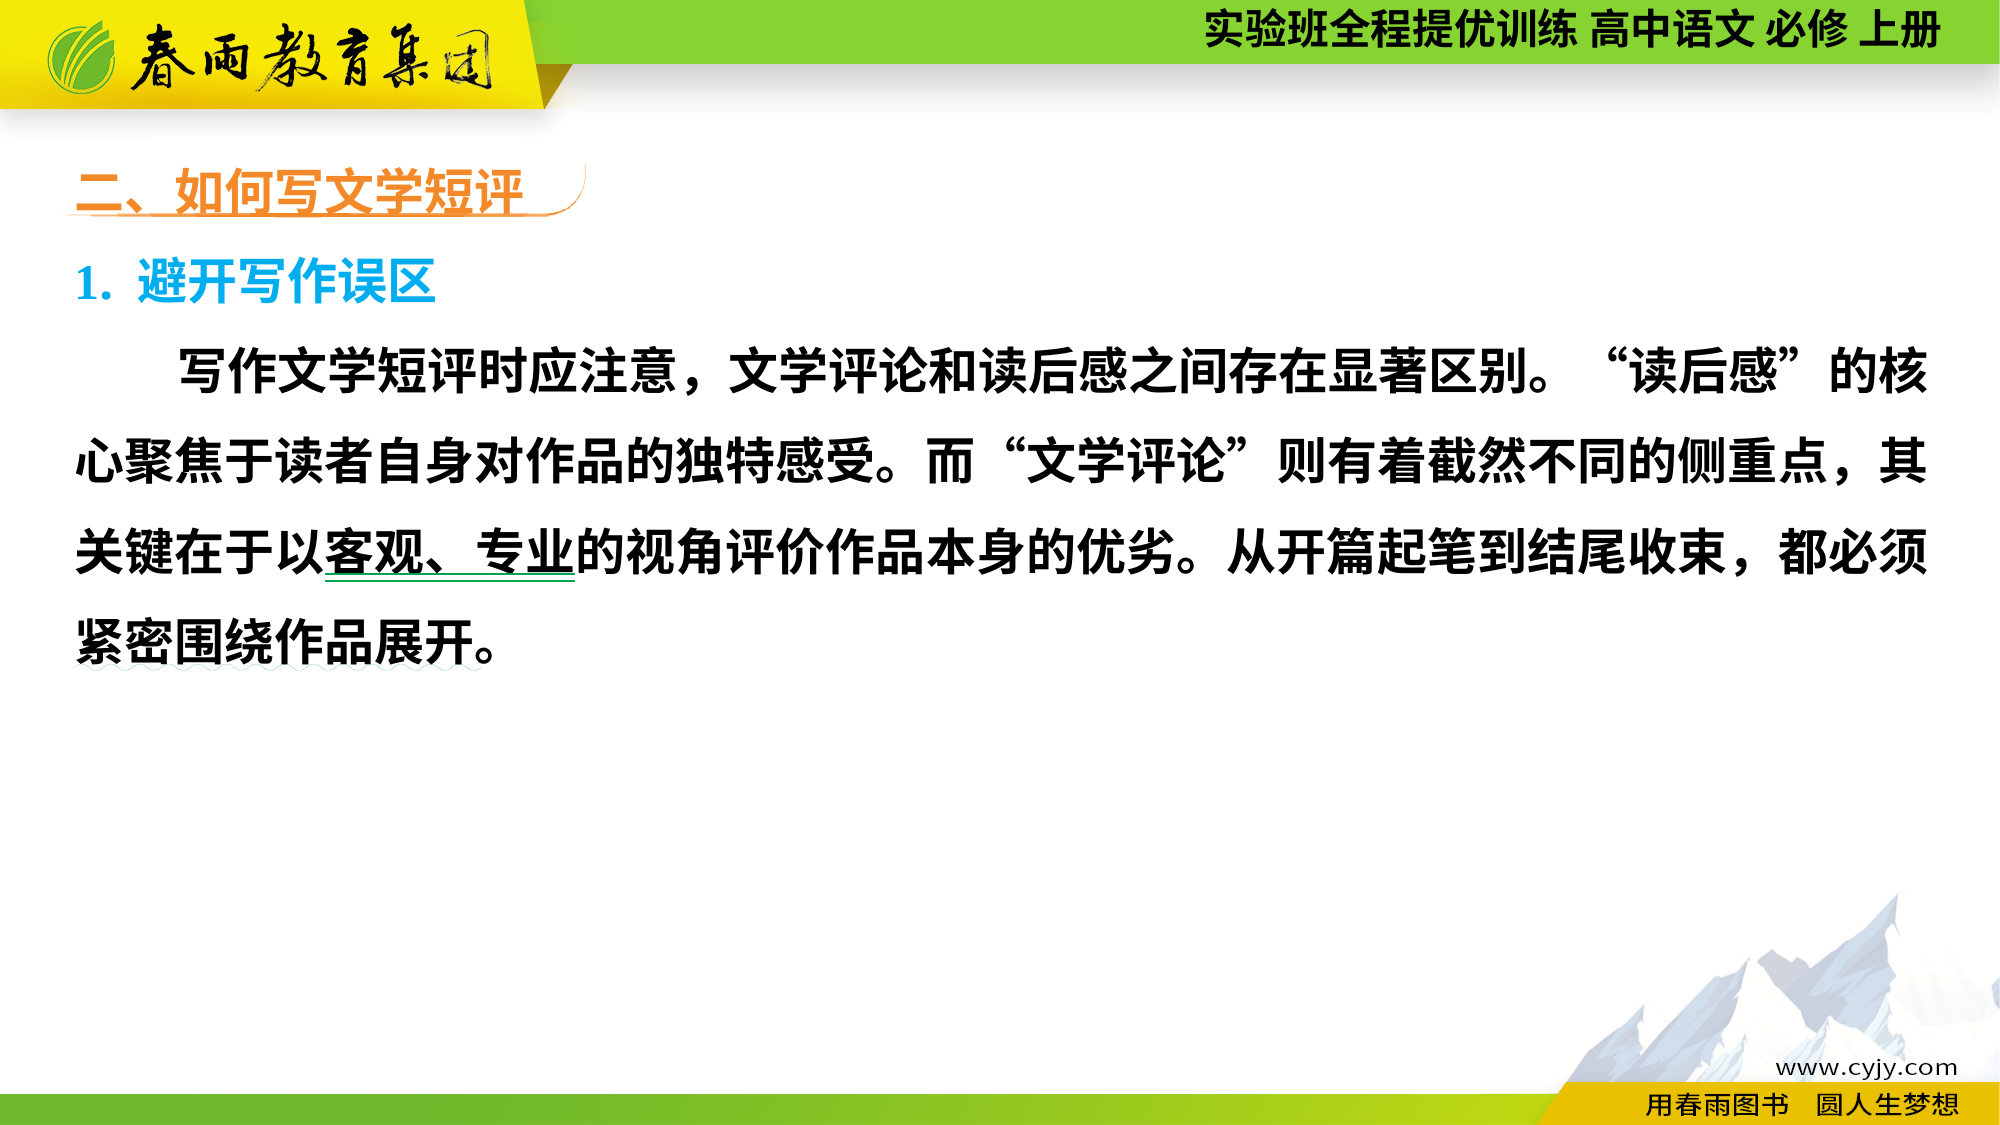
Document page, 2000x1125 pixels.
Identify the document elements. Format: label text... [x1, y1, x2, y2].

picture [0, 0, 2000, 1125]
list 二、如何写文学短评 1. 避开写作误区 写作文学短评时应注意，文学评论和读后感之间存在显著区别。“读后感”的核心聚焦于读者自身对作品的独特感受。而“文学评论”则有着截然不同的侧重点，其关键在于以客观、专业的视角评价作品本身的优劣。从开篇起笔到结尾收束，都必须紧密围绕作品展开。 [59, 122, 1944, 672]
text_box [62, 135, 587, 224]
